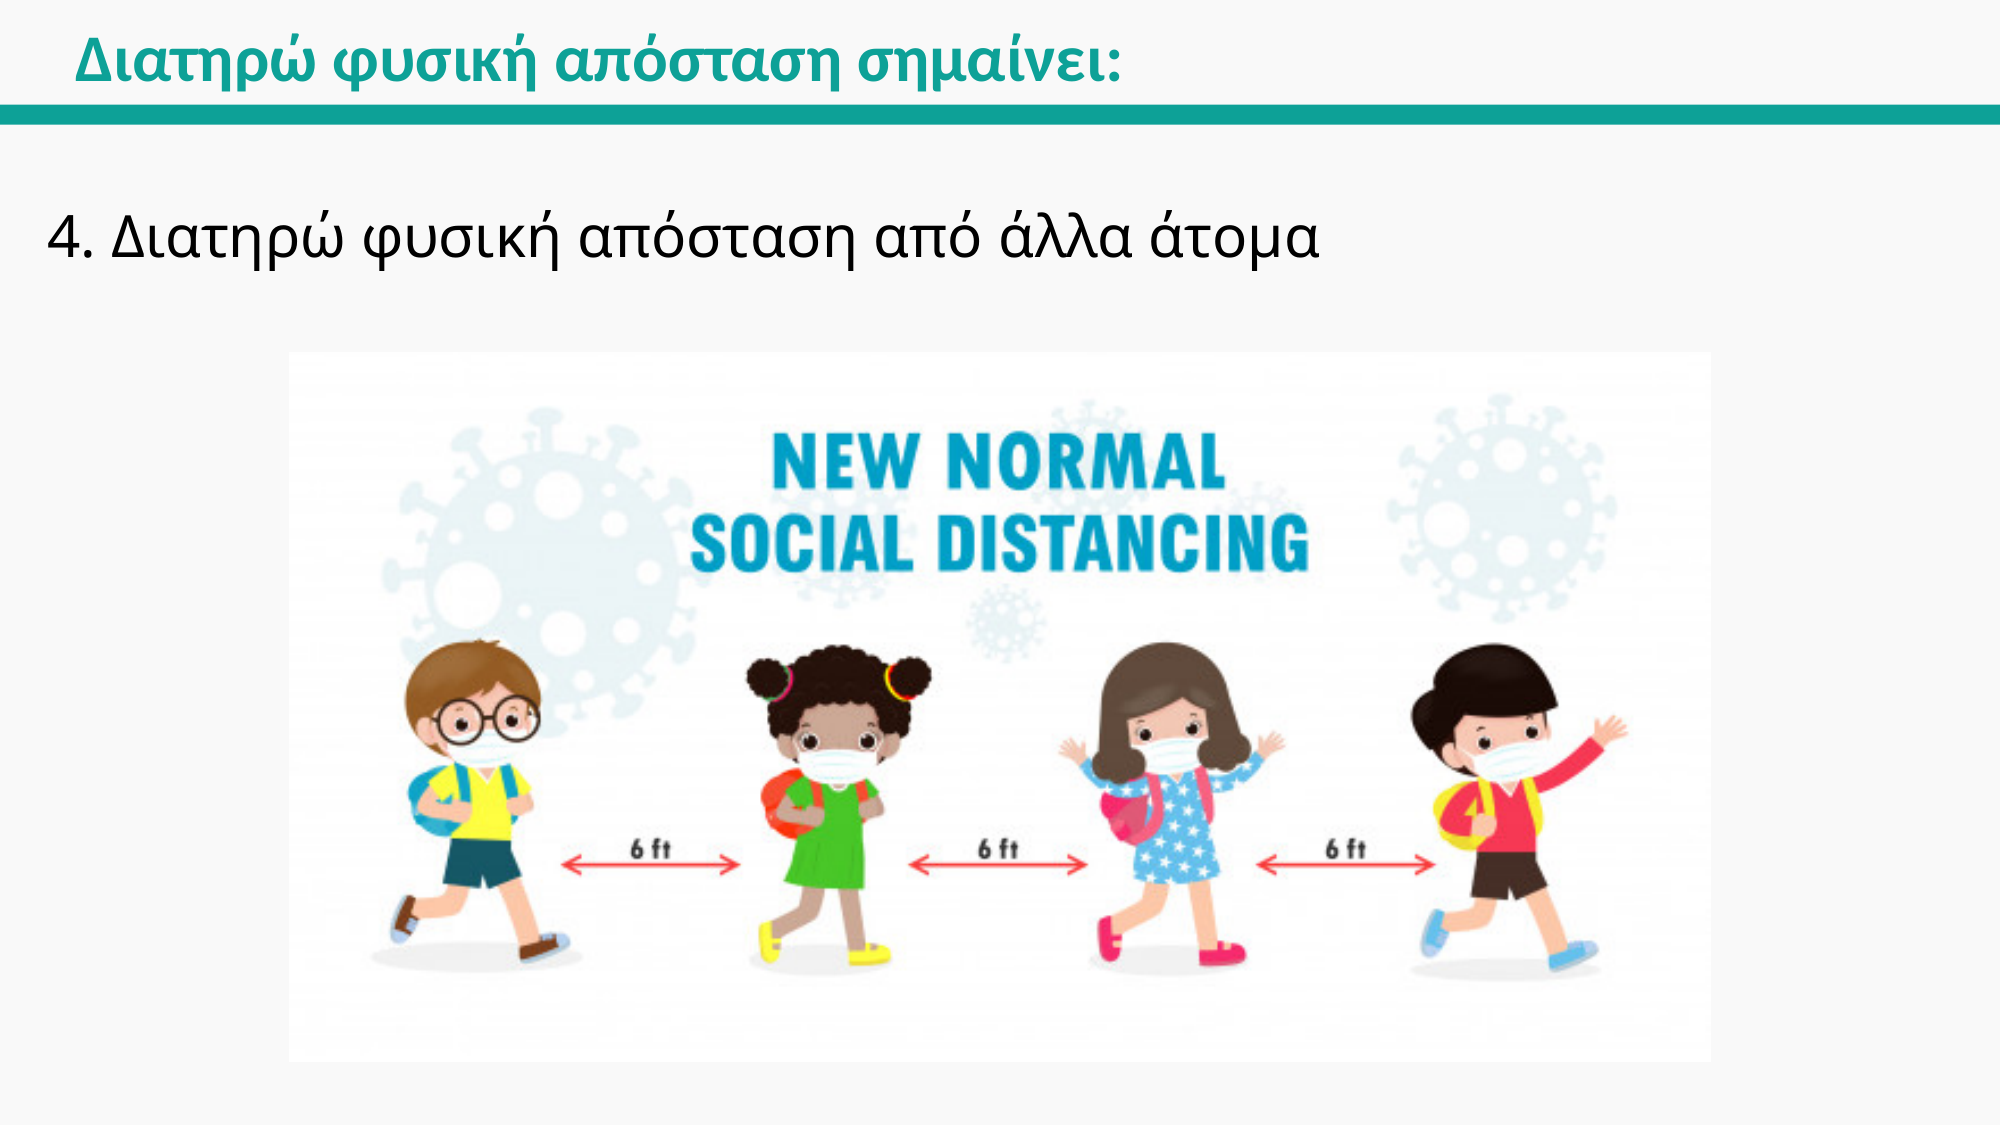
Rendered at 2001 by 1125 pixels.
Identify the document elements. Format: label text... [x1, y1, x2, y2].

picture [289, 352, 1711, 1062]
list 4. Διατηρώ φυσική απόσταση από άλλα άτομα [47, 211, 1950, 308]
title Διατηρώ φυσική απόσταση σημαίνει: [0, 0, 2000, 122]
